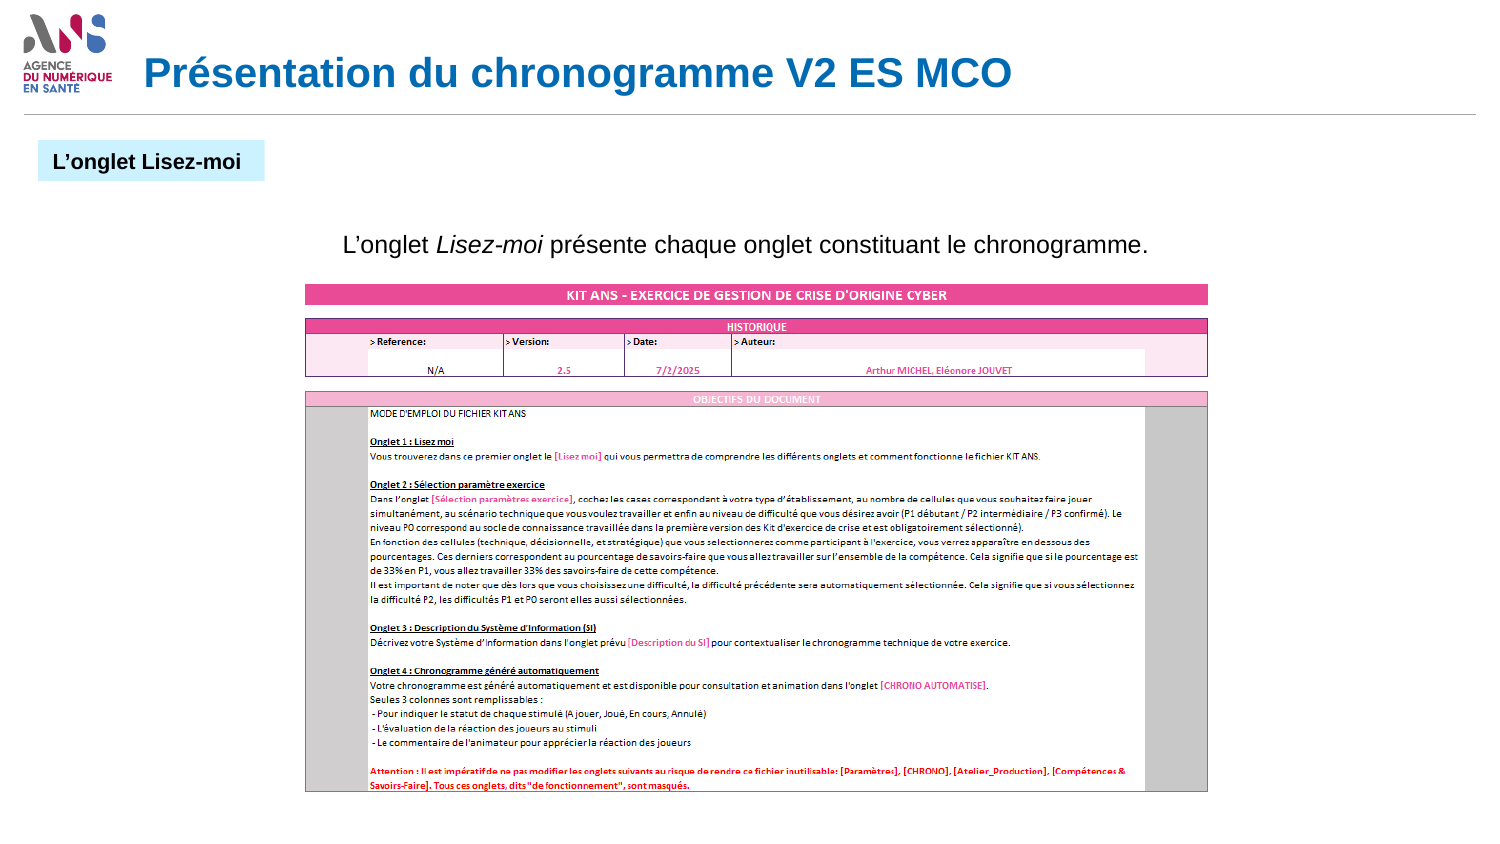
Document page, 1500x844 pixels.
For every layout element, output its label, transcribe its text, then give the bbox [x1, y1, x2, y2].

picture [23, 14, 112, 93]
text_box Présentation du chronogramme V2 ES MCO [143, 20, 1148, 96]
picture [283, 271, 1217, 794]
text_box L’onglet Lisez-moi présente chaque onglet constituant le chronogramme. [330, 205, 1170, 270]
text_box L’onglet Lisez-moi [38, 140, 265, 182]
